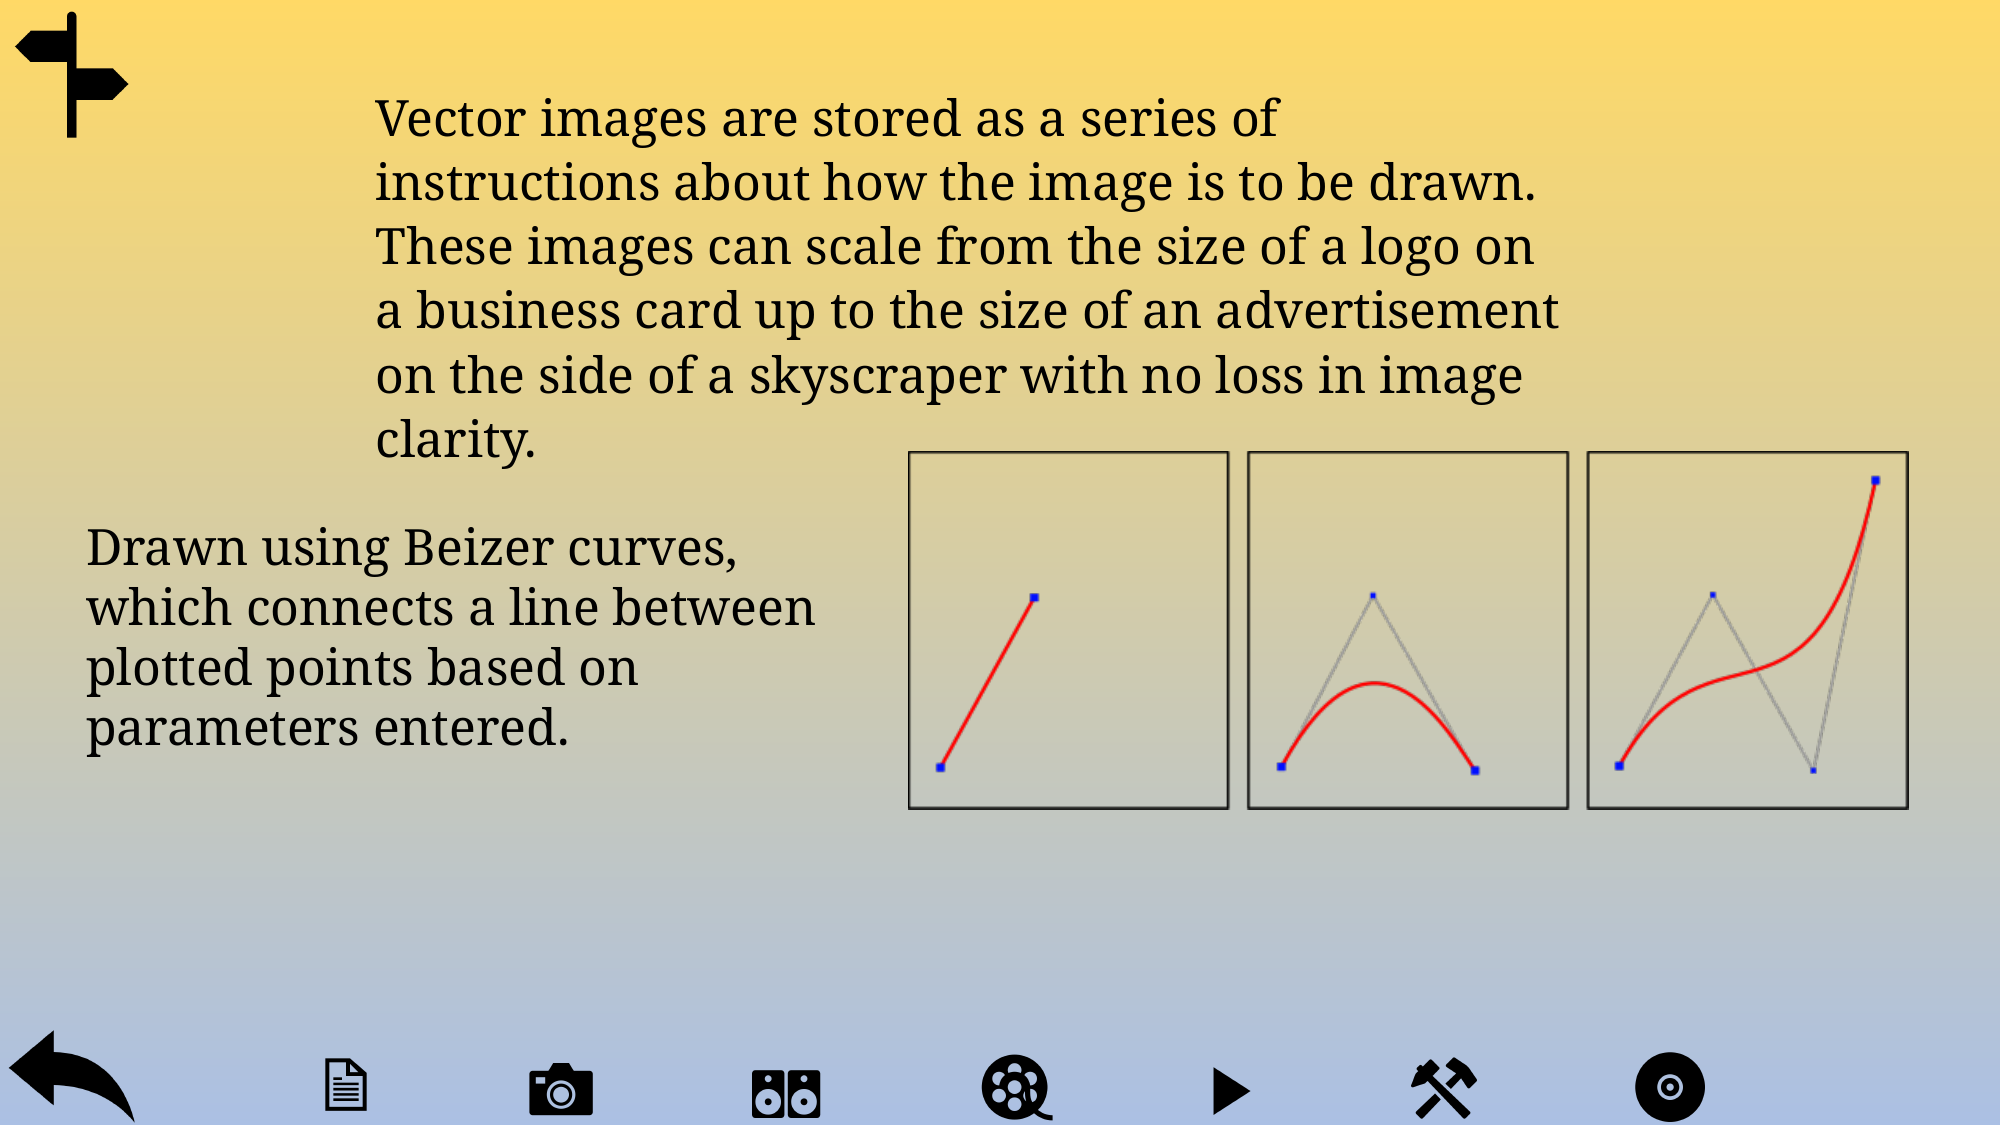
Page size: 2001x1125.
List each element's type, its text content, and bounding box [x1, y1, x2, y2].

text_box Vector images are stored as a series of instructions about how the image is to be drawn. These images can scale from the size of a logo on a business card up to the size of an advertisement on the side of a skyscraper with no loss in image clarity. [360, 74, 1585, 475]
picture [523, 1051, 599, 1125]
picture [1201, 1060, 1263, 1122]
picture [908, 451, 1909, 810]
picture [745, 1053, 827, 1125]
picture [0, 1000, 147, 1125]
text_box Drawn using Beizer curves, which connects a line between plotted points based on parameters entered. [71, 508, 847, 763]
picture [0, 0, 147, 150]
picture [1408, 1052, 1480, 1124]
picture [1626, 1043, 1714, 1125]
picture [973, 1046, 1056, 1125]
picture [314, 1053, 378, 1117]
